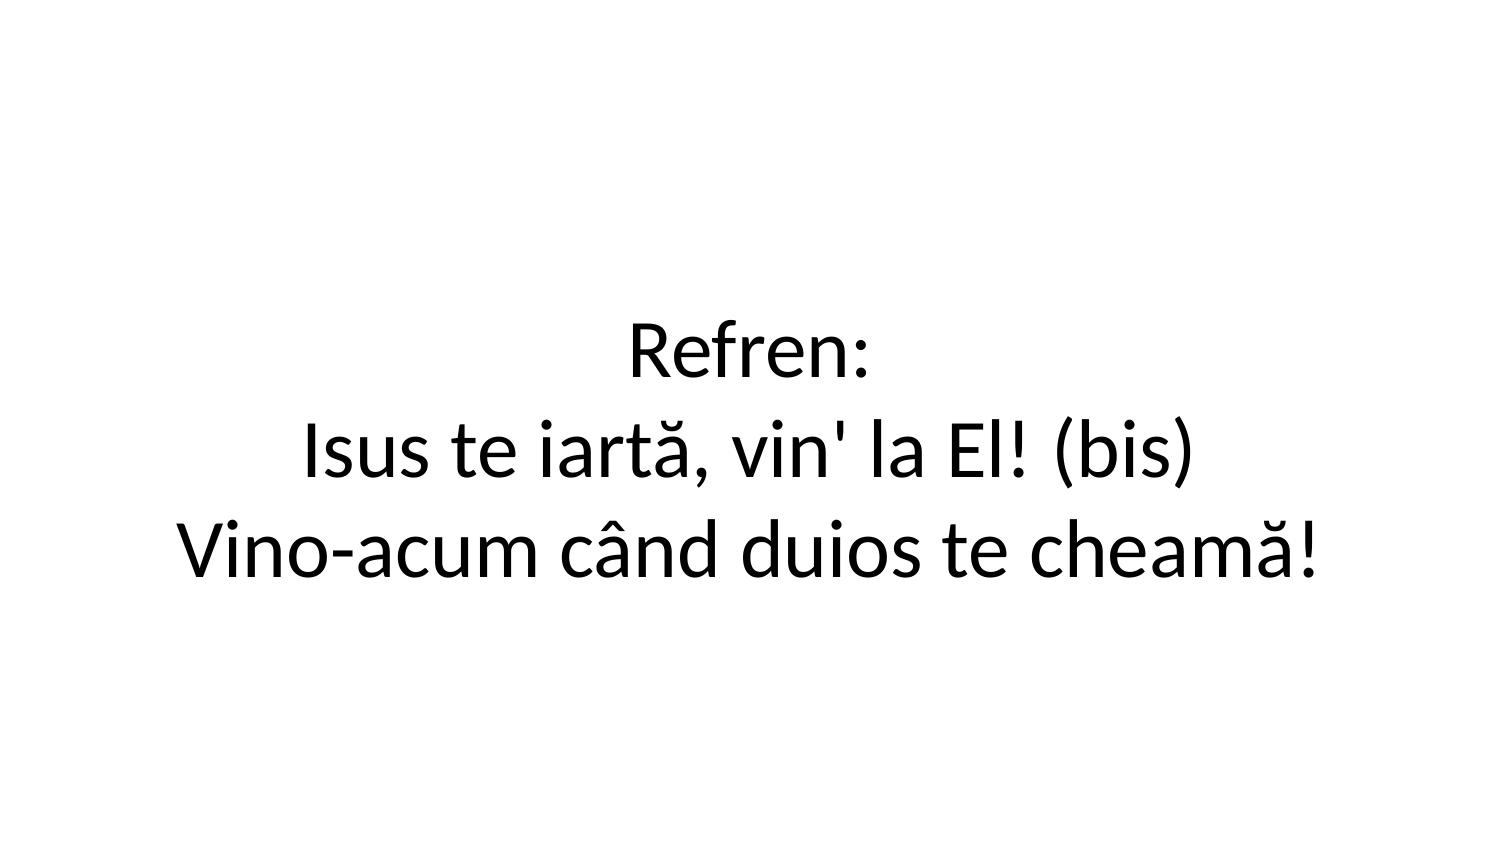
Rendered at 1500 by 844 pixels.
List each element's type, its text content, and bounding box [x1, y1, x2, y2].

text_box Refren: Isus te iartă, vin' la El! (bis) Vino-acum când duios te cheamă! [161, 242, 1339, 602]
